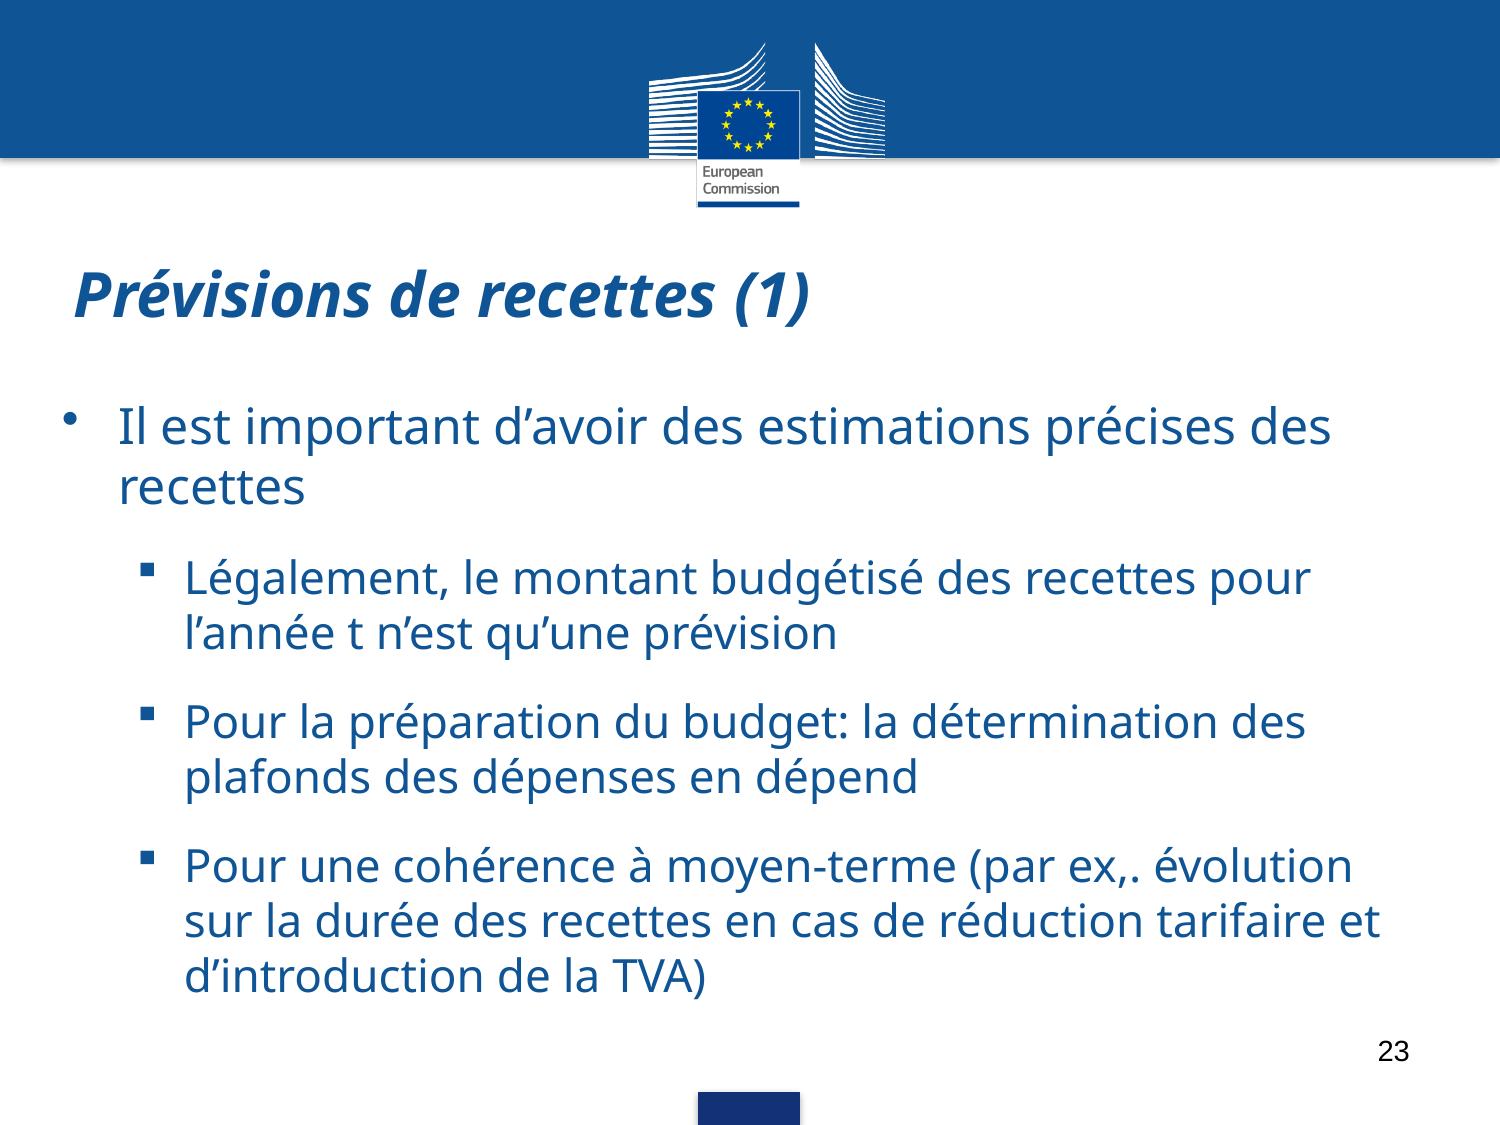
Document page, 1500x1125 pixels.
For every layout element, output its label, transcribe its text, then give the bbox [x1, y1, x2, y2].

title Prévisions de recettes (1) [0, 198, 1500, 387]
picture [649, 42, 885, 198]
list Il est important d’avoir des estimations précises des recettes Légalement, le montant budgétisé des recettes pour l’année t n’est qu’une prévision Pour la préparation du budget: la détermination des plafonds des dépenses en dépend Pour une cohérence à moyen-terme (par ex,. évolution sur la durée des recettes en cas de réduction tarifaire et d’introduction de la TVA) [46, 387, 1398, 956]
slide_number 23 [1074, 1024, 1426, 1103]
